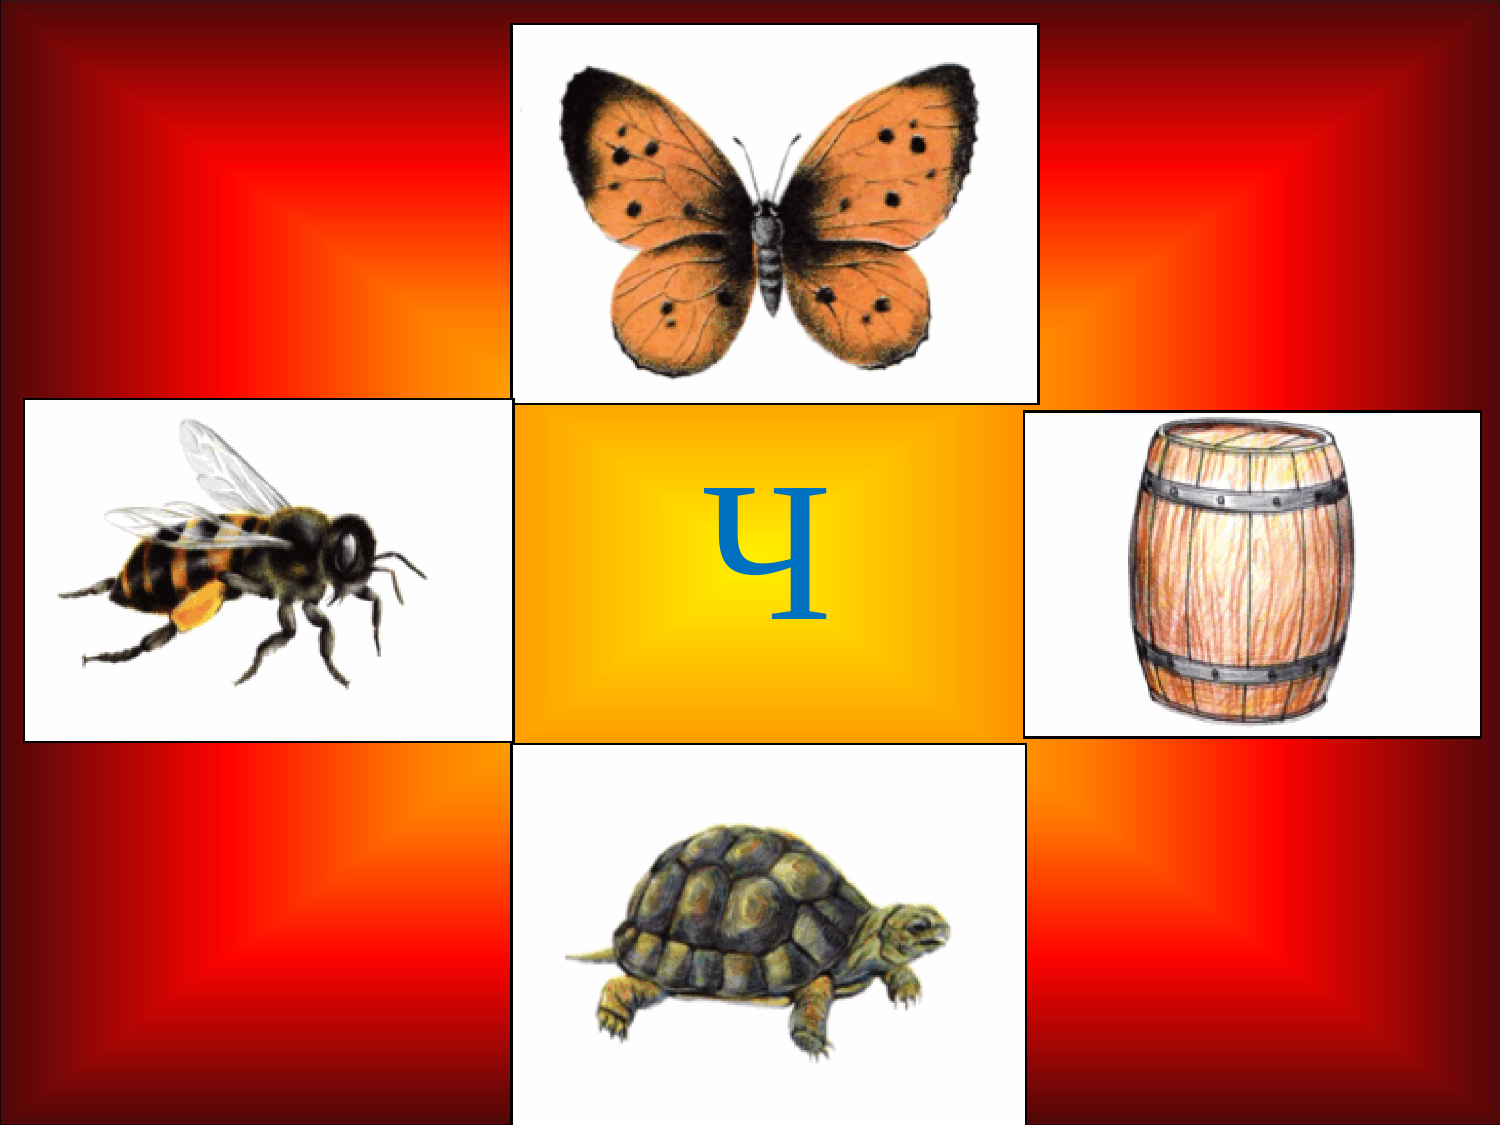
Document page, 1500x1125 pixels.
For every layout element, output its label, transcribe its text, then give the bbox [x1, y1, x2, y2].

text_box Ч [687, 412, 900, 668]
picture [24, 24, 1038, 742]
picture [0, 0, 1500, 1125]
picture [512, 744, 1026, 1125]
